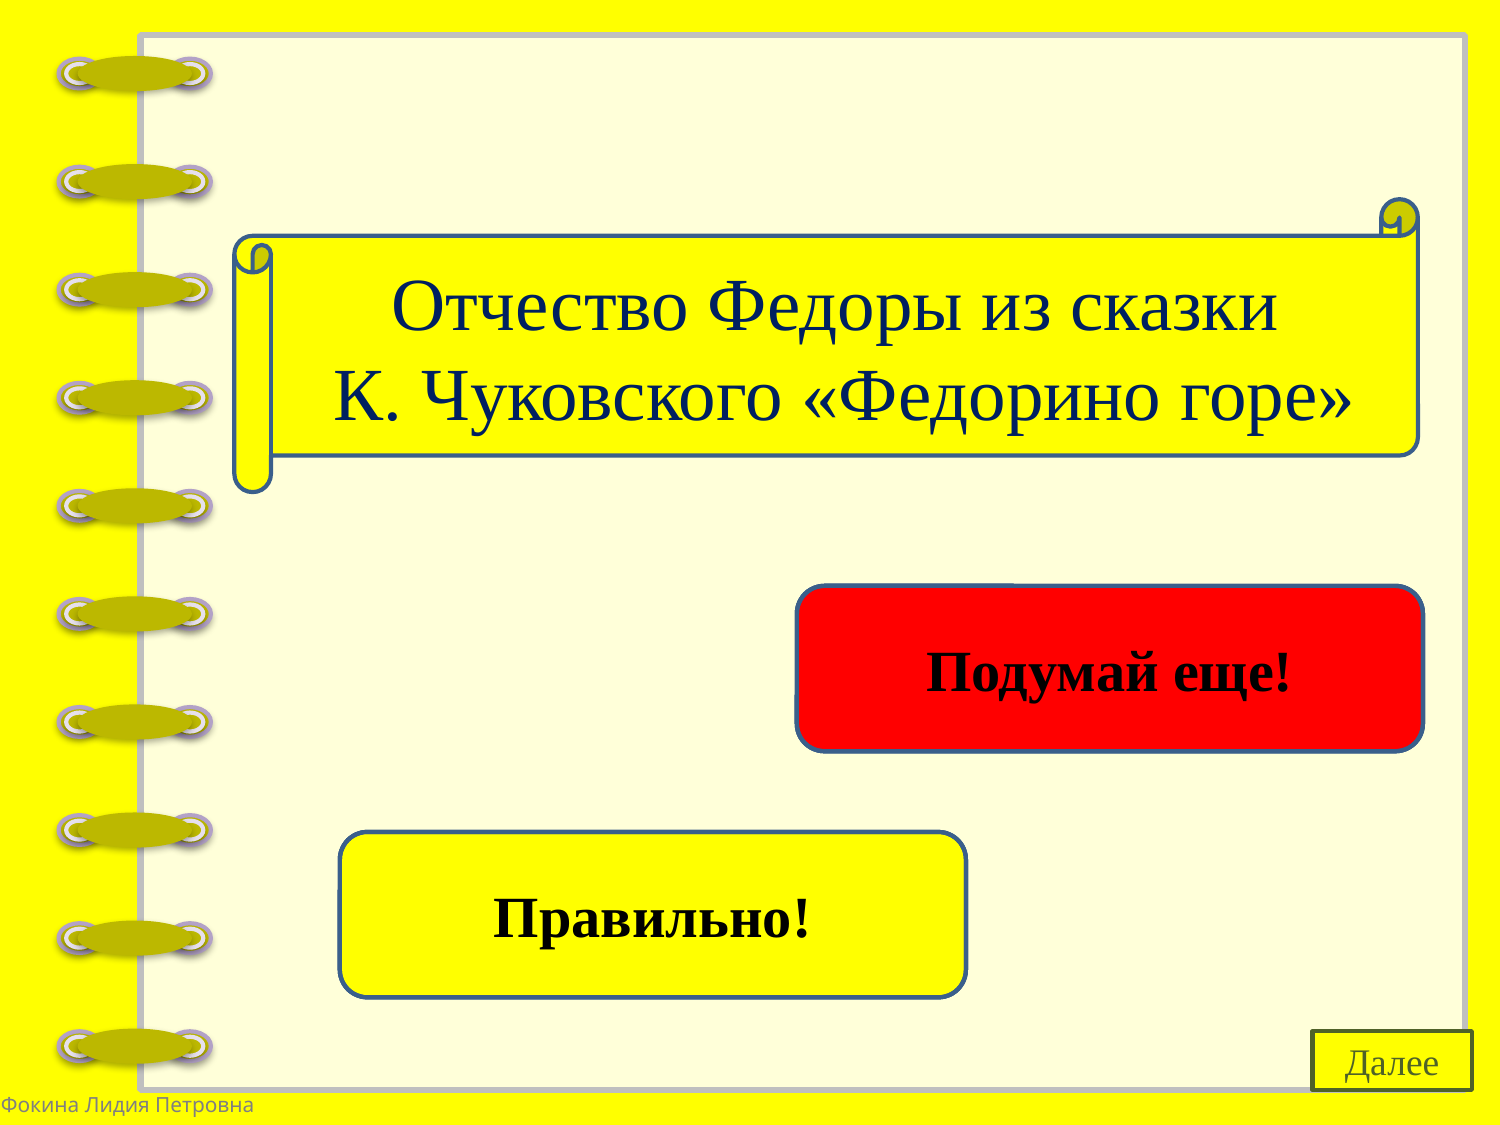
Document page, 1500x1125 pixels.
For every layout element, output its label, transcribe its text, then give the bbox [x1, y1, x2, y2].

text_box Отчество Федоры из сказки К. Чуковского «Федорино горе» [232, 197, 1421, 495]
text_box Далее [1310, 1029, 1474, 1092]
text_box [337, 829, 969, 1000]
text_box [794, 583, 1426, 754]
